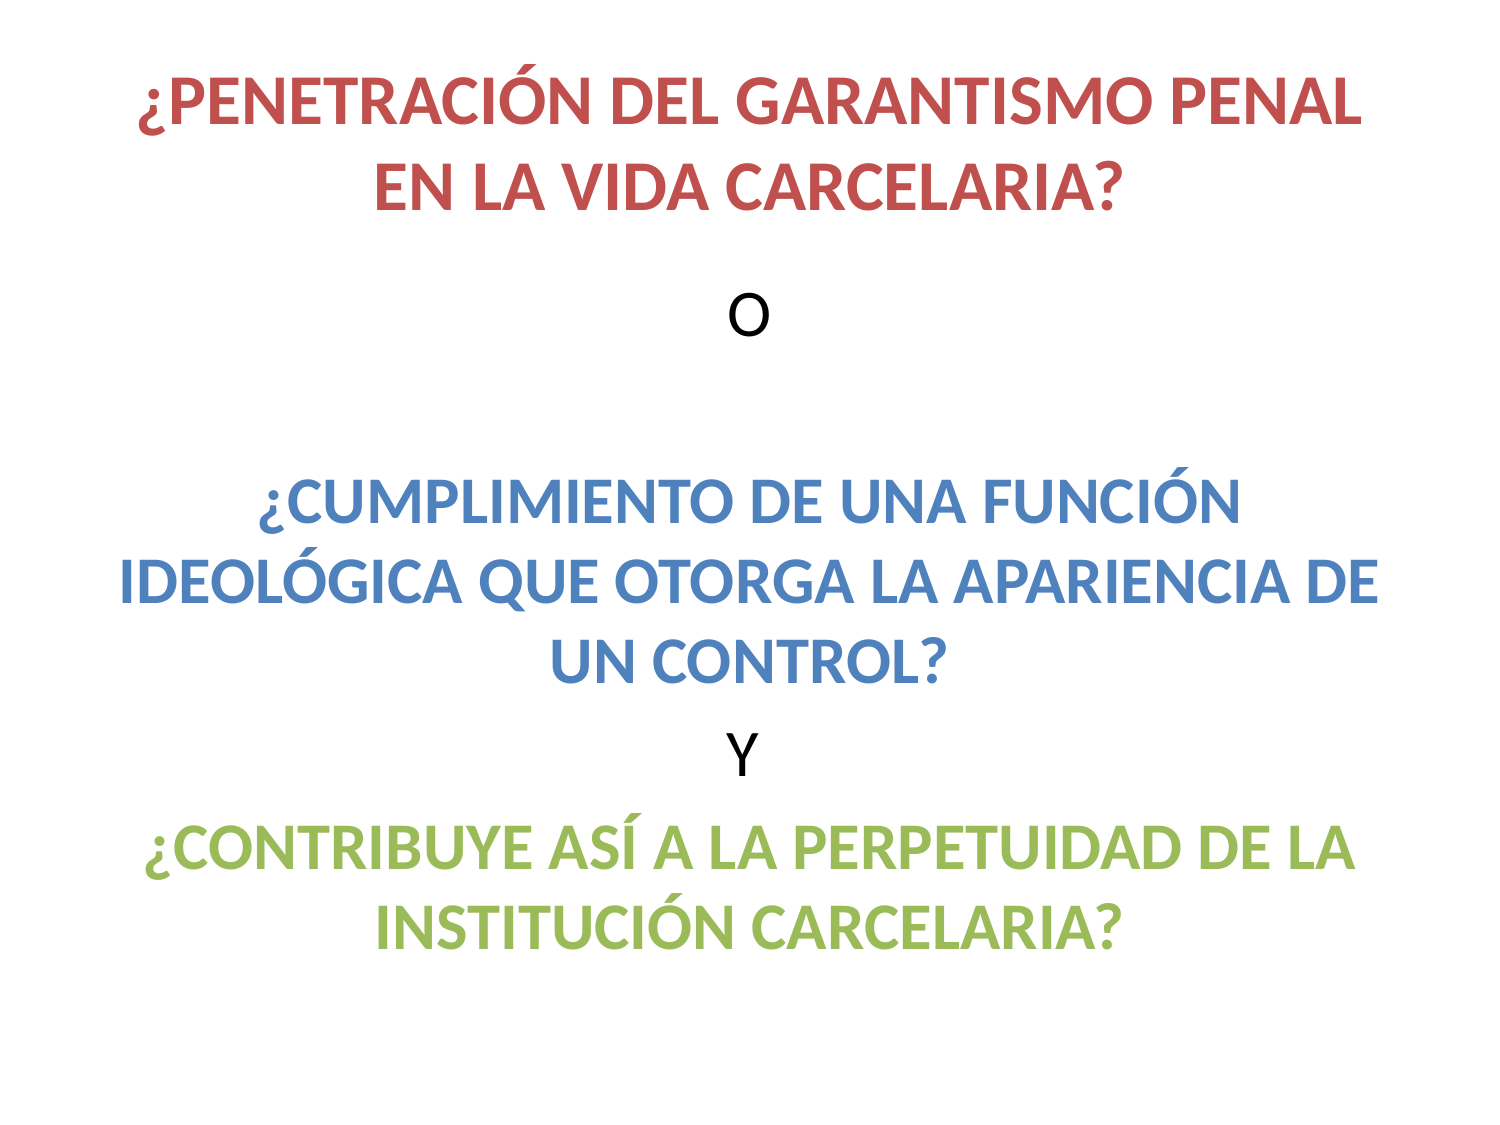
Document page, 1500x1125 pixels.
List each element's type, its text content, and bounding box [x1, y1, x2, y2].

list O ¿CUMPLIMIENTO DE UNA FUNCIÓN IDEOLÓGICA QUE OTORGA LA APARIENCIA DE UN CONTROL? Y ¿CONTRIBUYE ASÍ A LA PERPETUIDAD DE LA INSTITUCIÓN CARCELARIA? [75, 262, 1425, 1005]
title ¿PENETRACIÓN DEL GARANTISMO PENAL EN LA VIDA CARCELARIA? [75, 45, 1425, 233]
